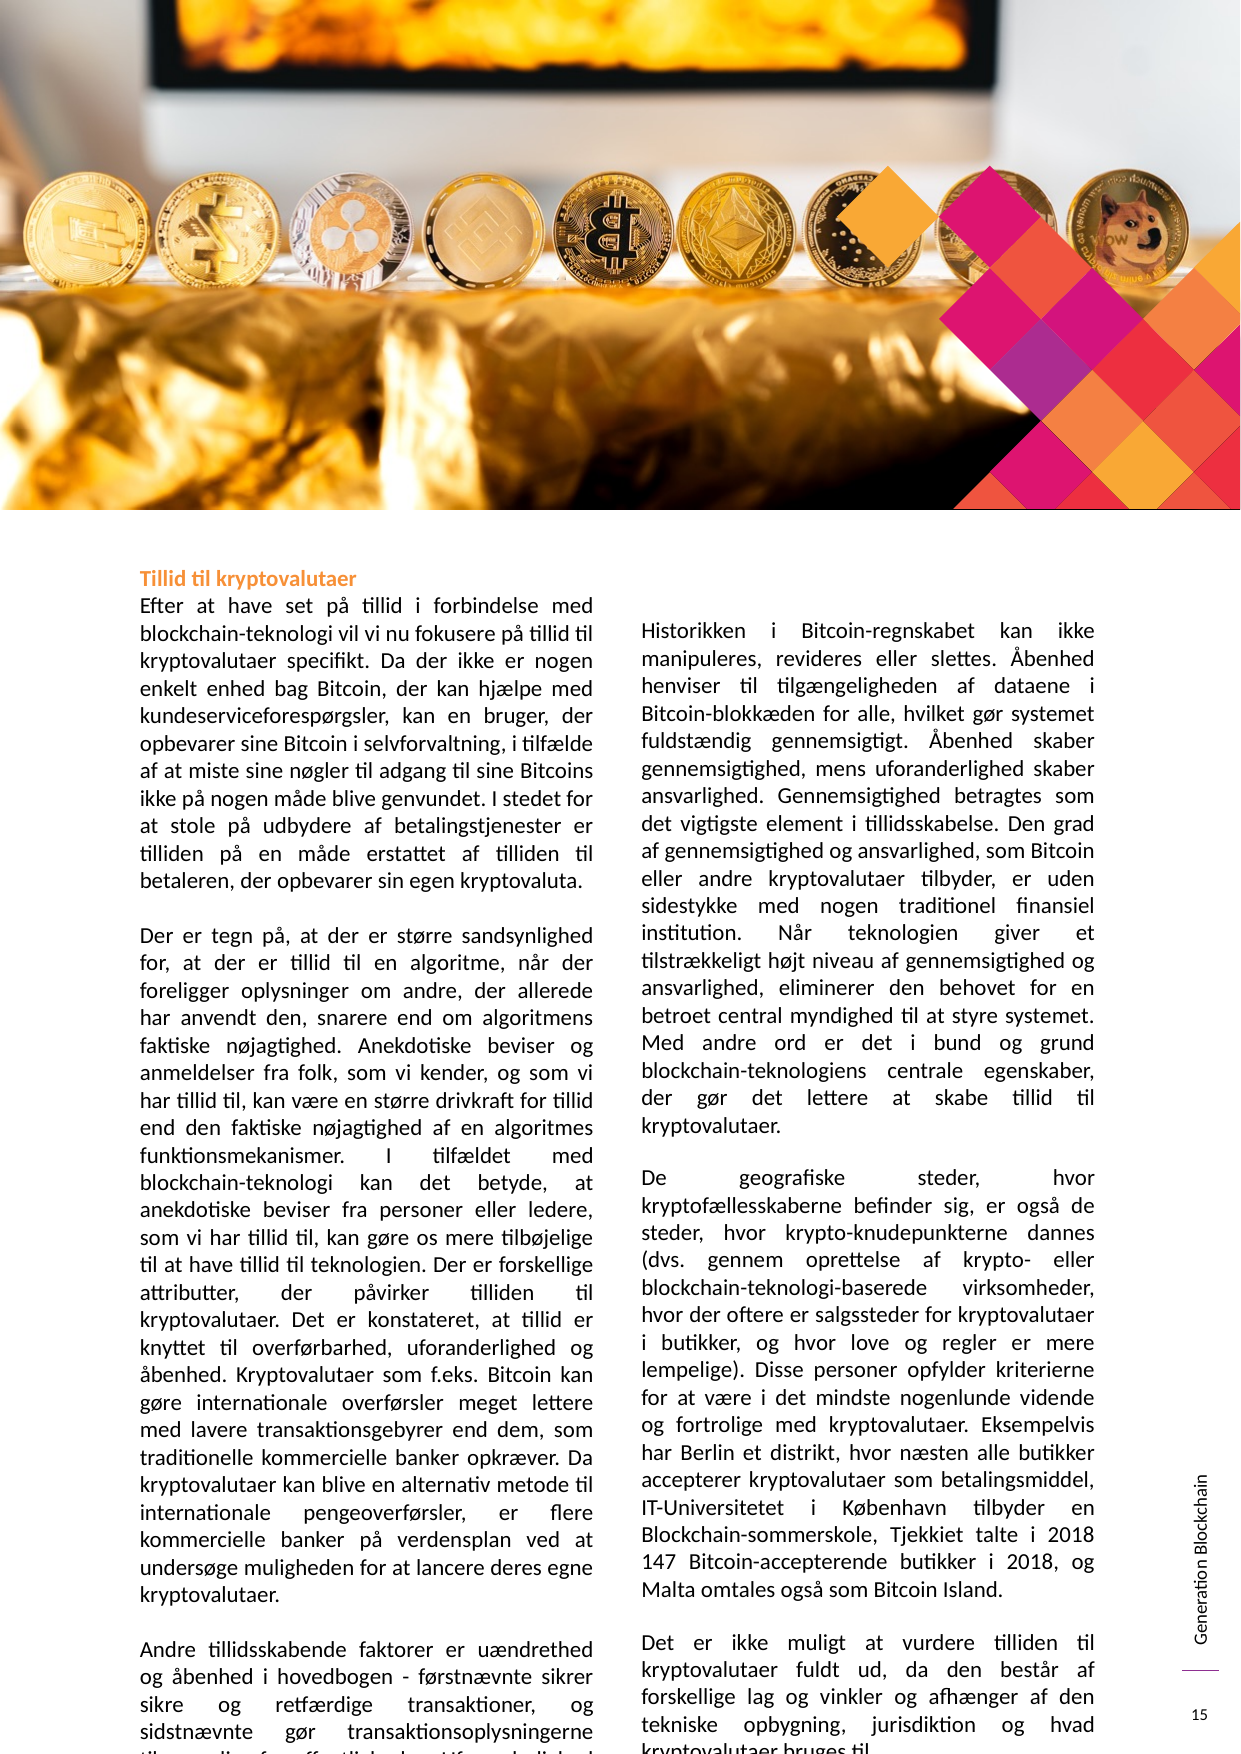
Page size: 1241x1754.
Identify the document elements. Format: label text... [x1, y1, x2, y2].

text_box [851, 165, 1241, 535]
picture [0, 0, 1241, 510]
slide_number 15 [1170, 1692, 1229, 1736]
text_box Tillid til kryptovalutaer Efter at have set på tillid i forbindelse med blockchain-teknologi vil vi nu fokusere på tillid til kryptovalutaer specifikt. Da der ikke er nogen enkelt enhed bag Bitcoin, der kan hjælpe med kundeserviceforespørgsler, kan en bruger, der opbevarer sine Bitcoin i selvforvaltning, i tilfælde af at miste sine nøgler til adgang til sine Bitcoins ikke på nogen måde blive genvundet. I stedet for at stole på udbydere af betalingstjenester er tilliden på en måde erstattet af tilliden til betaleren, der opbevarer sin egen kryptovaluta. Der er tegn på, at der er større sandsynlighed for, at der er tillid til en algoritme, når der foreligger oplysninger om andre, der allerede har anvendt den, snarere end om algoritmens faktiske nøjagtighed. Anekdotiske beviser og anmeldelser fra folk, som vi kender, og som vi har tillid til, kan være en større drivkraft for tillid end den faktiske nøjagtighed af en algoritmes funktionsmekanismer. I tilfældet med blockchain-teknologi kan det betyde, at anekdotiske beviser fra personer eller ledere, som vi har tillid til, kan gøre os mere tilbøjelige til at have tillid til teknologien. Der er forskellige attributter, der påvirker tilliden til kryptovalutaer. Det er konstateret, at tillid er knyttet til overførbarhed, uforanderlighed og åbenhed. Kryptovalutaer som f.eks. Bitcoin kan gøre internationale overførsler meget lettere med lavere transaktionsgebyrer end dem, som traditionelle kommercielle banker opkræver. Da kryptovalutaer kan blive en alternativ metode til internationale pengeoverførsler, er flere kommercielle banker på verdensplan ved at undersøge muligheden for at lancere deres egne kryptovalutaer. Andre tillidsskabende faktorer er uændrethed og åbenhed i hovedbogen - førstnævnte sikrer sikre og retfærdige transaktioner, og sidstnævnte gør transaktionsoplysningerne tilgængelige for offentligheden. Uforanderlighed betyder, at transaktionen Historikken i Bitcoin-regnskabet kan ikke manipuleres, revideres eller slettes. Åbenhed henviser til tilgængeligheden af dataene i Bitcoin-blokkæden for alle, hvilket gør systemet fuldstændig gennemsigtigt. Åbenhed skaber gennemsigtighed, mens uforanderlighed skaber ansvarlighed. Gennemsigtighed betragtes som det vigtigste element i tillidsskabelse. Den grad af gennemsigtighed og ansvarlighed, som Bitcoin eller andre kryptovalutaer tilbyder, er uden sidestykke med nogen traditionel finansiel institution. Når teknologien giver et tilstrækkeligt højt niveau af gennemsigtighed og ansvarlighed, eliminerer den behovet for en betroet central myndighed til at styre systemet. Med andre ord er det i bund og grund blockchain-teknologiens centrale egenskaber, der gør det lettere at skabe tillid til kryptovalutaer. De geografiske steder, hvor kryptofællesskaberne befinder sig, er også de steder, hvor krypto-knudepunkterne dannes (dvs. gennem oprettelse af krypto- eller blockchain-teknologi-baserede virksomheder, hvor der oftere er salgssteder for kryptovalutaer i butikker, og hvor love og regler er mere lempelige). Disse personer opfylder kriterierne for at være i det mindste nogenlunde vidende og fortrolige med kryptovalutaer. Eksempelvis har Berlin et distrikt, hvor næsten alle butikker accepterer kryptovalutaer som betalingsmiddel, IT-Universitetet i København tilbyder en Blockchain-sommerskole, Tjekkiet talte i 2018 147 Bitcoin-accepterende butikker i 2018, og Malta omtales også som Bitcoin Island. Det er ikke muligt at vurdere tilliden til kryptovalutaer fuldt ud, da den består af forskellige lag og vinkler og afhænger af den tekniske opbygning, jurisdiktion og hvad kryptovalutaer bruges til. [124, 556, 1111, 1693]
